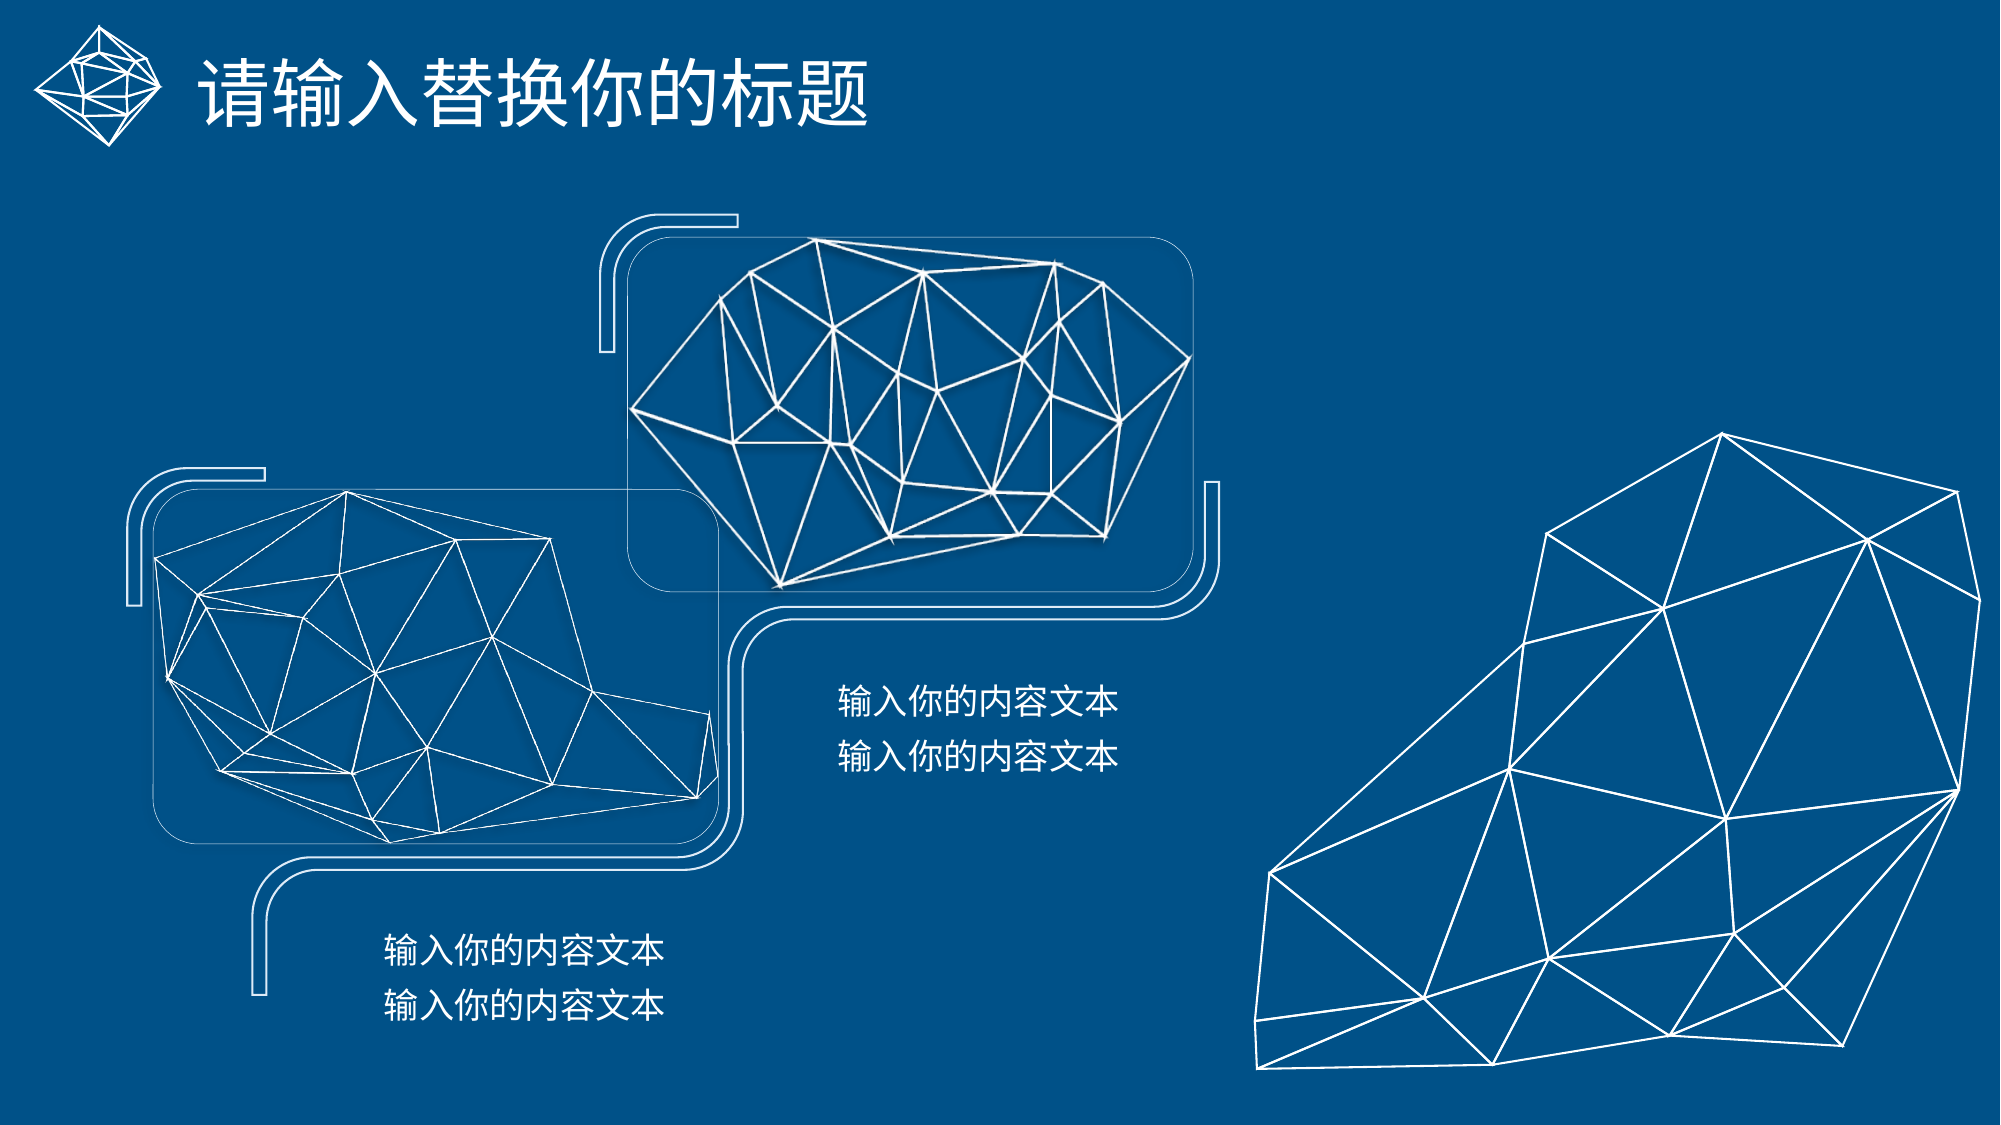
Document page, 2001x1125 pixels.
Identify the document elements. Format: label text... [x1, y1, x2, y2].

text_box [626, 236, 1195, 593]
text_box 请输入替换你的标题 [180, 39, 886, 145]
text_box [1254, 433, 1980, 1069]
text_box [151, 488, 720, 845]
text_box [599, 213, 739, 354]
text_box [126, 467, 266, 607]
text_box 输入你的内容文本 输入你的内容文本 [315, 908, 735, 1035]
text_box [35, 27, 160, 146]
text_box [251, 480, 1221, 996]
text_box 输入你的内容文本 输入你的内容文本 [768, 658, 1189, 785]
